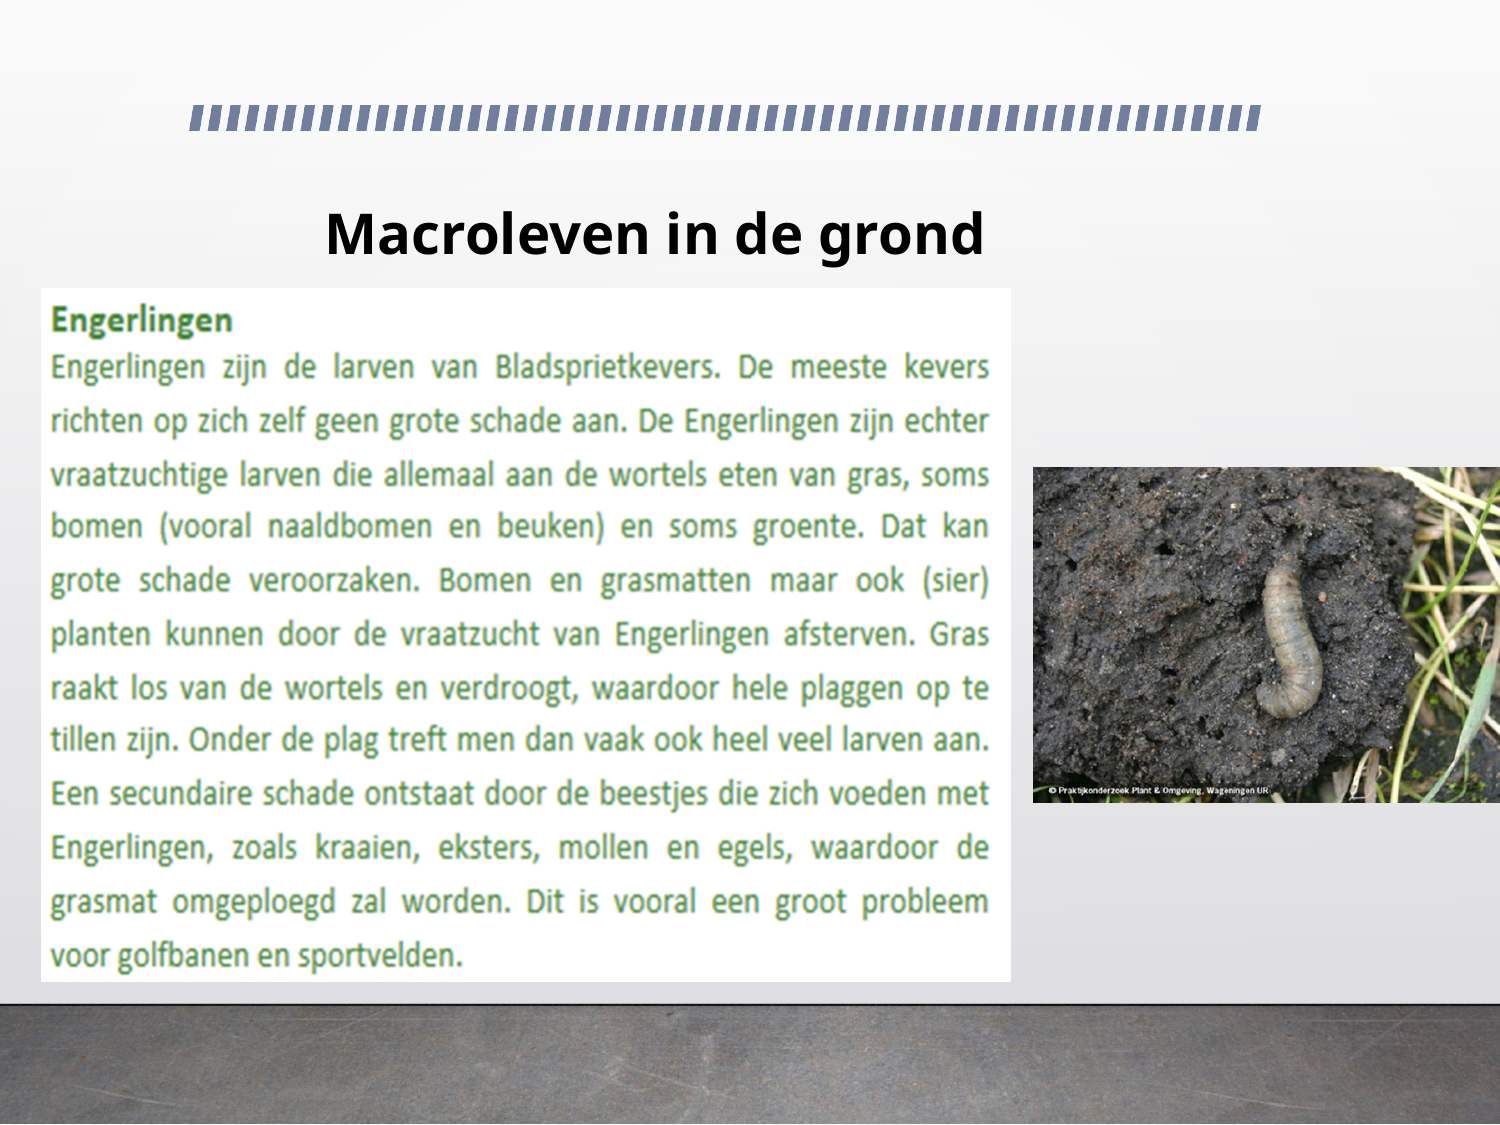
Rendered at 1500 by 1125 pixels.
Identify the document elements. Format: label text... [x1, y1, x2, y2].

picture [0, 1004, 1500, 1124]
picture [1033, 467, 1500, 803]
title Macroleven in de grond [112, 125, 1199, 268]
picture [40, 288, 1011, 982]
